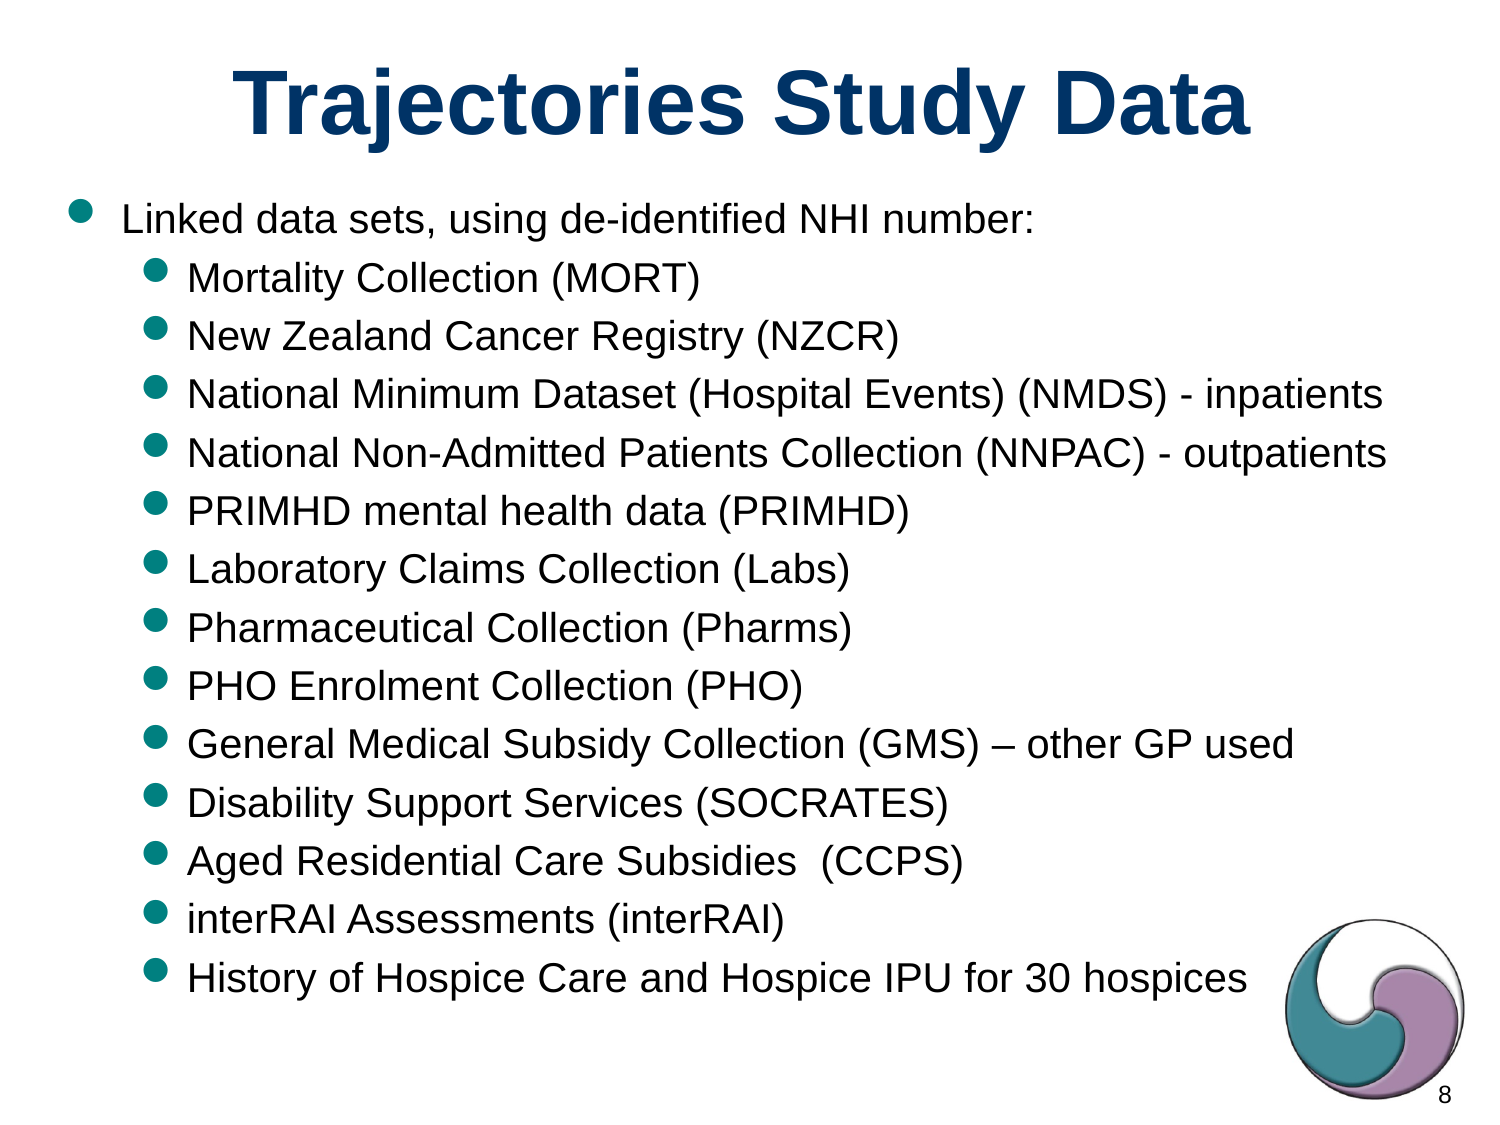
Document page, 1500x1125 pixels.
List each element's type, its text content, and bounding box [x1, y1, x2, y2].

picture [1441, 1095, 1448, 1101]
picture [1281, 1063, 1468, 1101]
list Linked data sets, using de-identified NHI number: Mortality Collection (MORT) New Zealand Cancer Registry (NZCR) National Minimum Dataset (Hospital Events) (NMDS) - inpatients National Non-Admitted Patients Collection (NNPAC) - outpatients PRIMHD mental health data (PRIMHD) Laboratory Claims Collection (Labs) Pharmaceutical Collection (Pharms) PHO Enrolment Collection (PHO) General Medical Subsidy Collection (GMS) – other GP used Disability Support Services (SOCRATES) Aged Residential Care Subsidies (CCPS) interRAI Assessments (interRAI) History of Hospice Care and Hospice IPU for 30 hospices [49, 184, 1483, 1063]
title Trajectories Study Data [50, 12, 1436, 184]
